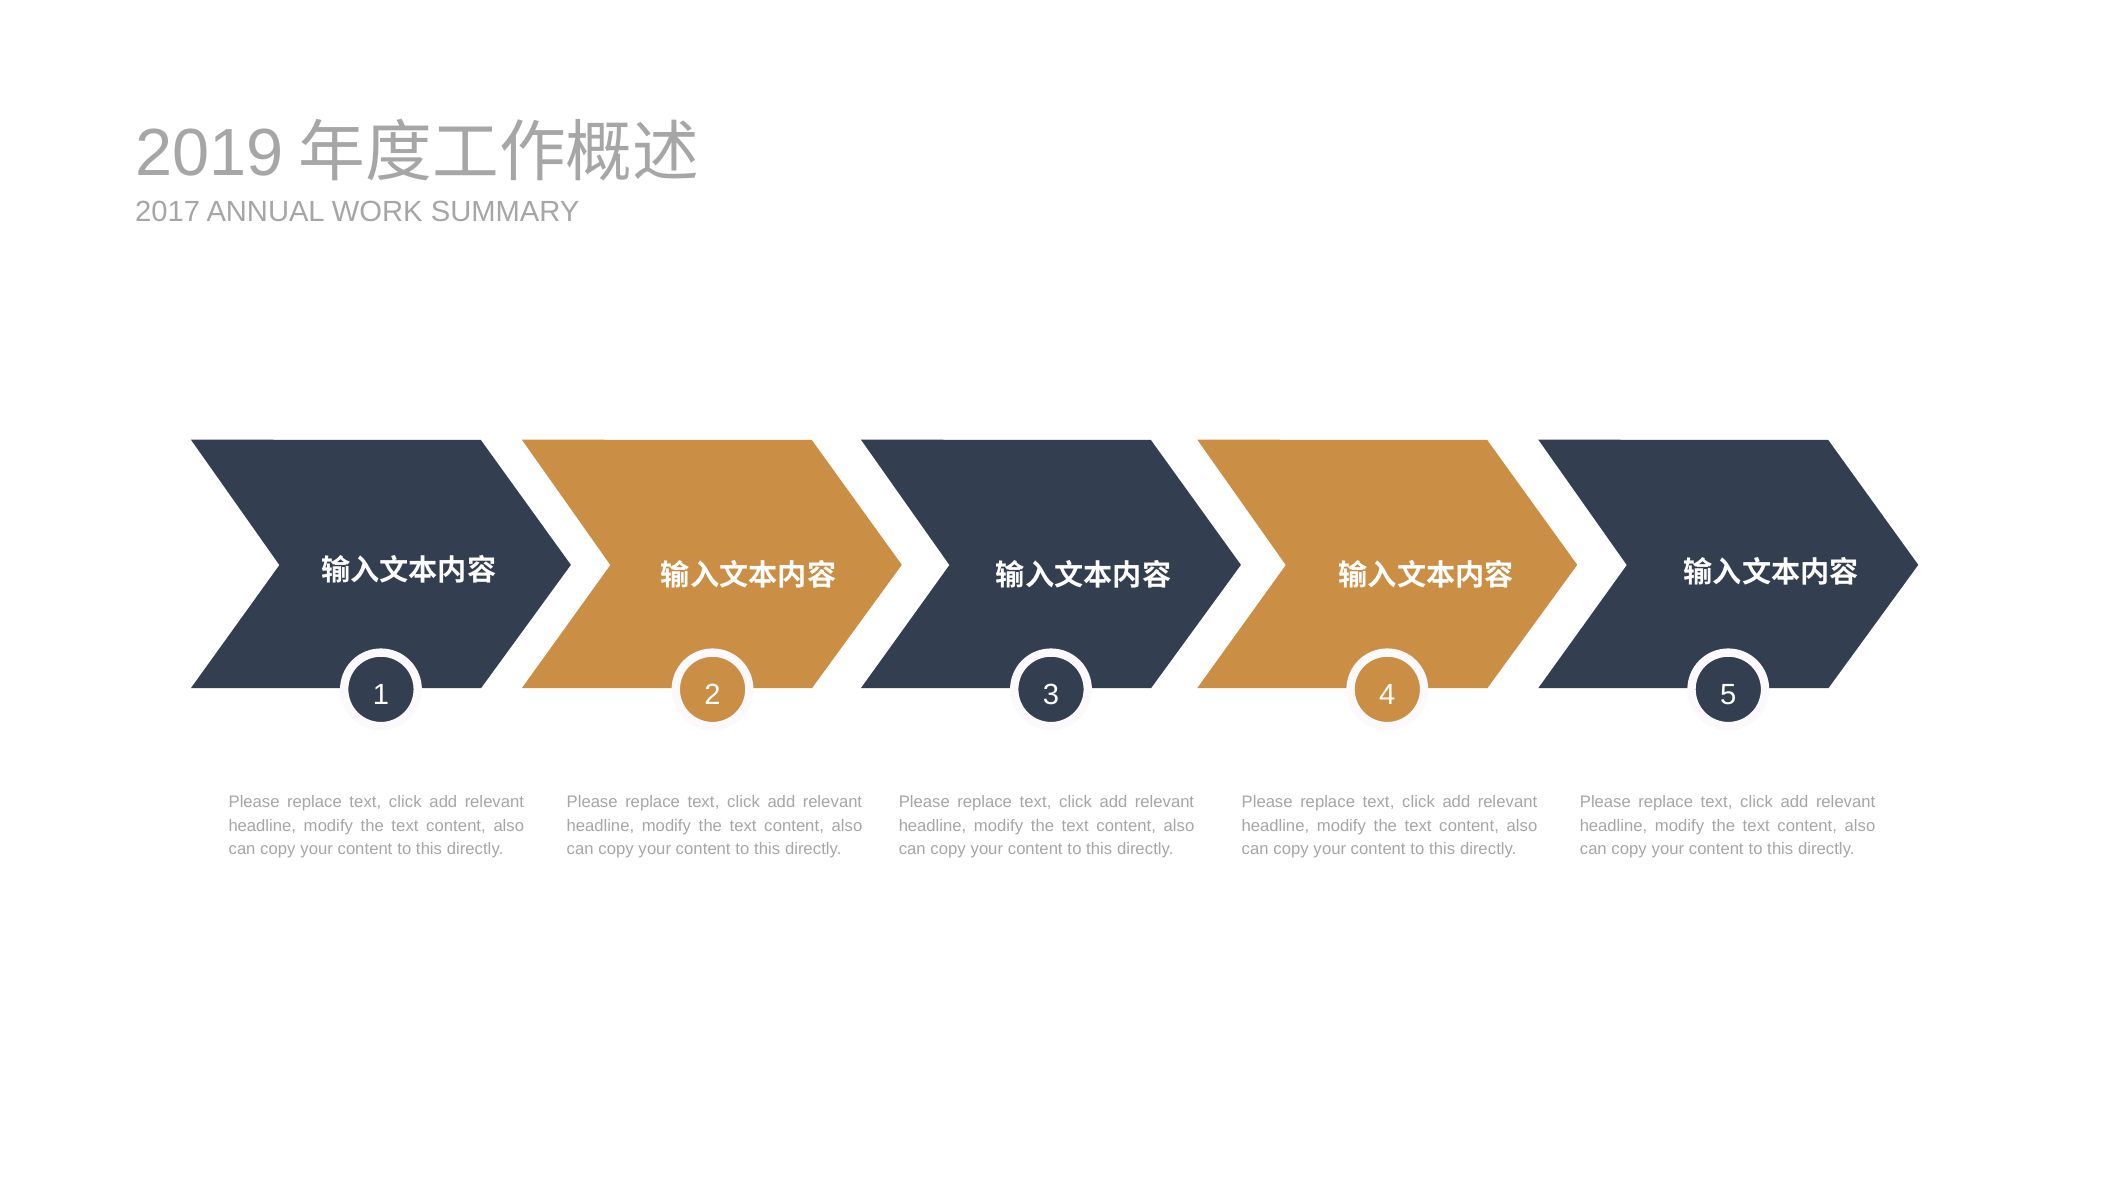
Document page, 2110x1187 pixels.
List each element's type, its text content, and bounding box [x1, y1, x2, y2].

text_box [1014, 652, 1088, 727]
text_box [1538, 439, 1919, 689]
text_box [344, 652, 418, 727]
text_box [1350, 652, 1425, 727]
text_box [675, 652, 750, 727]
text_box Please replace text, click add relevant headline, modify the text content, also can copy your content to this directly. [1579, 786, 1876, 859]
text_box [1691, 652, 1766, 727]
text_box Please replace text, click add relevant headline, modify the text content, also can copy your content to this directly. [566, 786, 863, 859]
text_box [190, 439, 521, 689]
text_box 2017 ANNUAL WORK SUMMARY [135, 191, 596, 227]
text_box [521, 439, 860, 689]
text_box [1197, 439, 1538, 689]
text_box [860, 439, 1197, 689]
text_box Please replace text, click add relevant headline, modify the text content, also can copy your content to this directly. [898, 786, 1195, 859]
text_box Please replace text, click add relevant headline, modify the text content, also can copy your content to this directly. [228, 786, 525, 859]
text_box Please replace text, click add relevant headline, modify the text content, also can copy your content to this directly. [1241, 786, 1538, 859]
text_box 2019年度工作概述 [135, 108, 783, 189]
